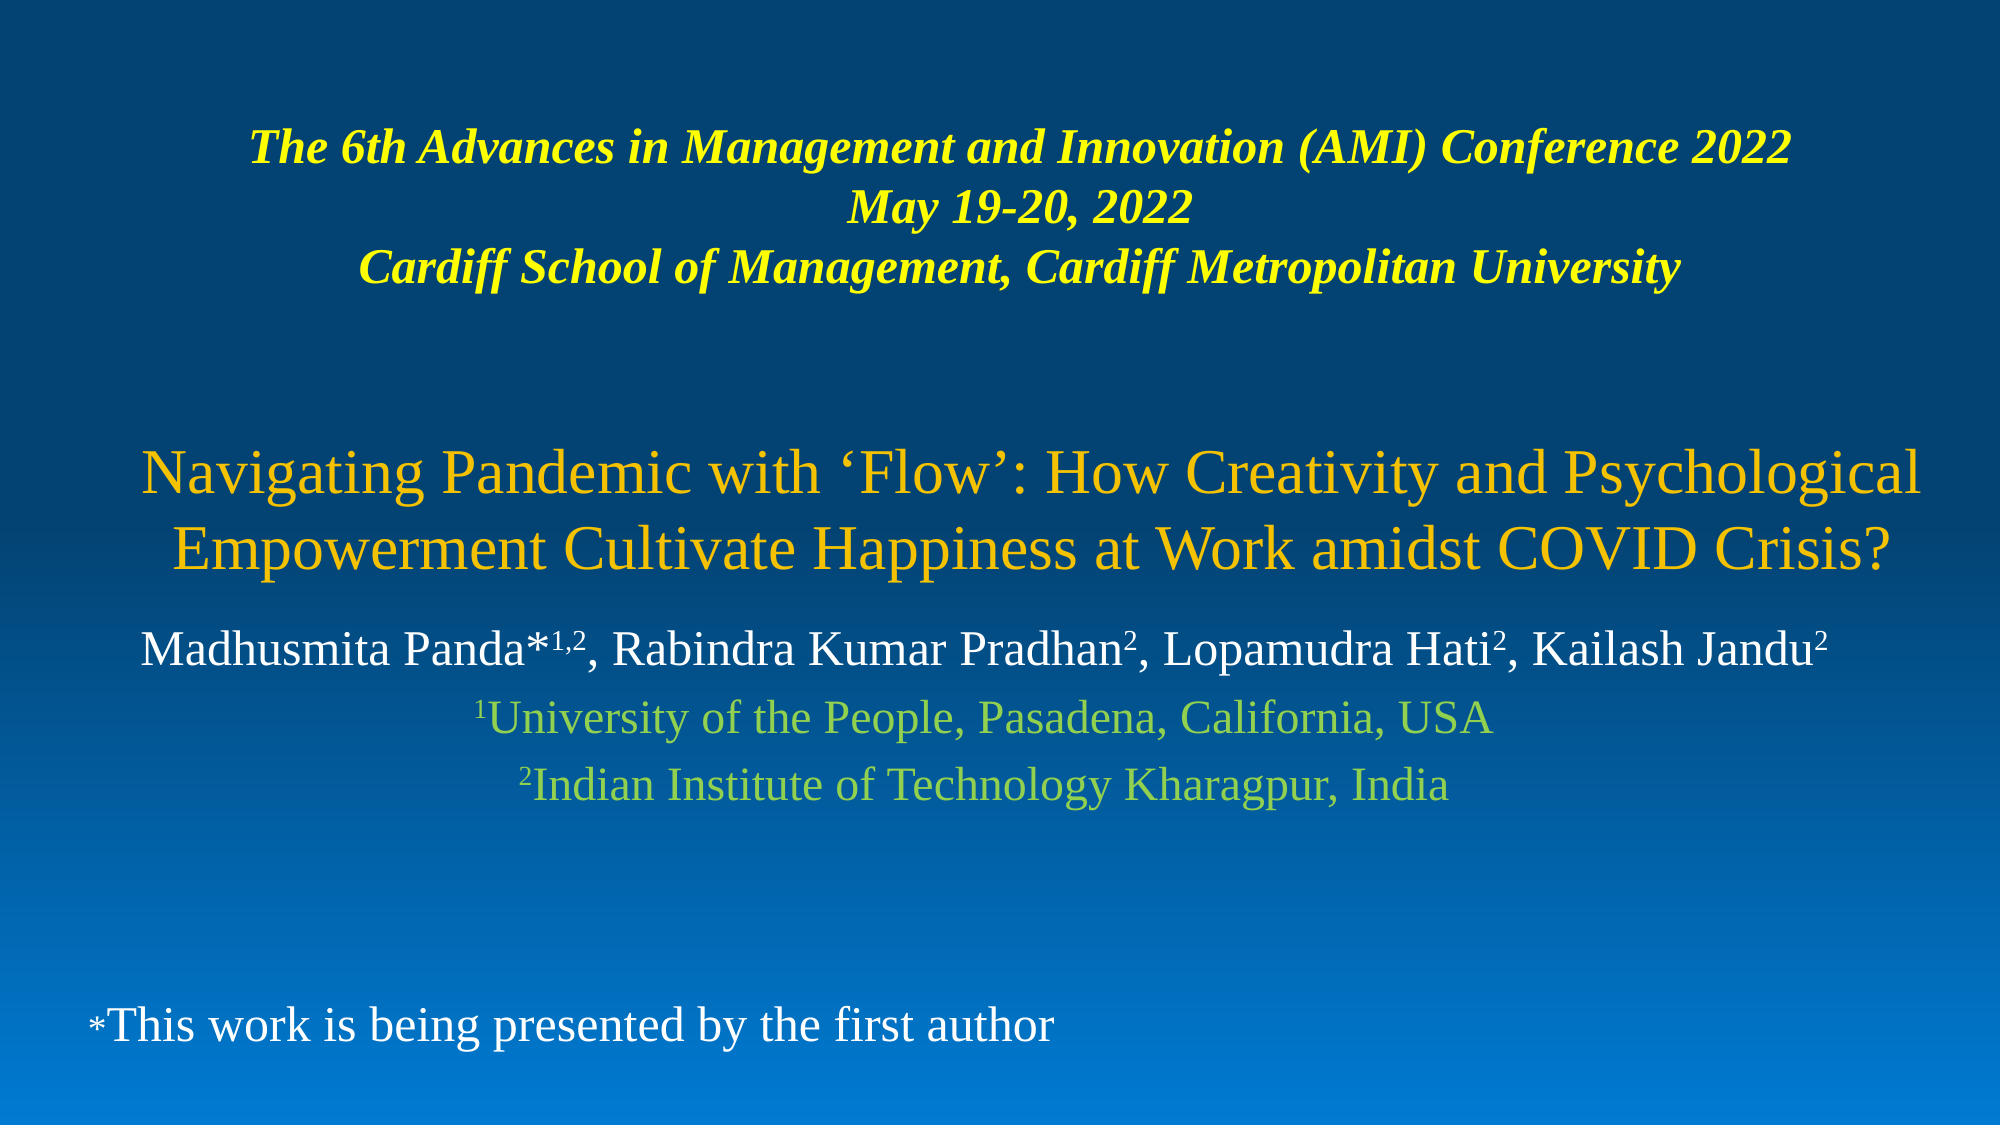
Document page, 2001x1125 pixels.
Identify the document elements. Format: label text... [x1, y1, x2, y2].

text_box The 6th Advances in Management and Innovation (AMI) Conference 2022 May 19-20, 2022 Cardiff School of Management, Cardiff Metropolitan University [229, 105, 1812, 301]
text_box *This work is being presented by the first author [73, 984, 1071, 1059]
subtitle Madhusmita Panda*1,2, Rabindra Kumar Pradhan2, Lopamudra Hati2, Kailash Jandu2 1University of the People, Pasadena, California, USA 2Indian Institute of Technology Kharagpur, India [73, 607, 1896, 805]
title Navigating Pandemic with ‘Flow’: How Creativity and Psychological Empowerment Cultivate Happiness at Work amidst COVID Crisis? [120, 386, 1946, 591]
